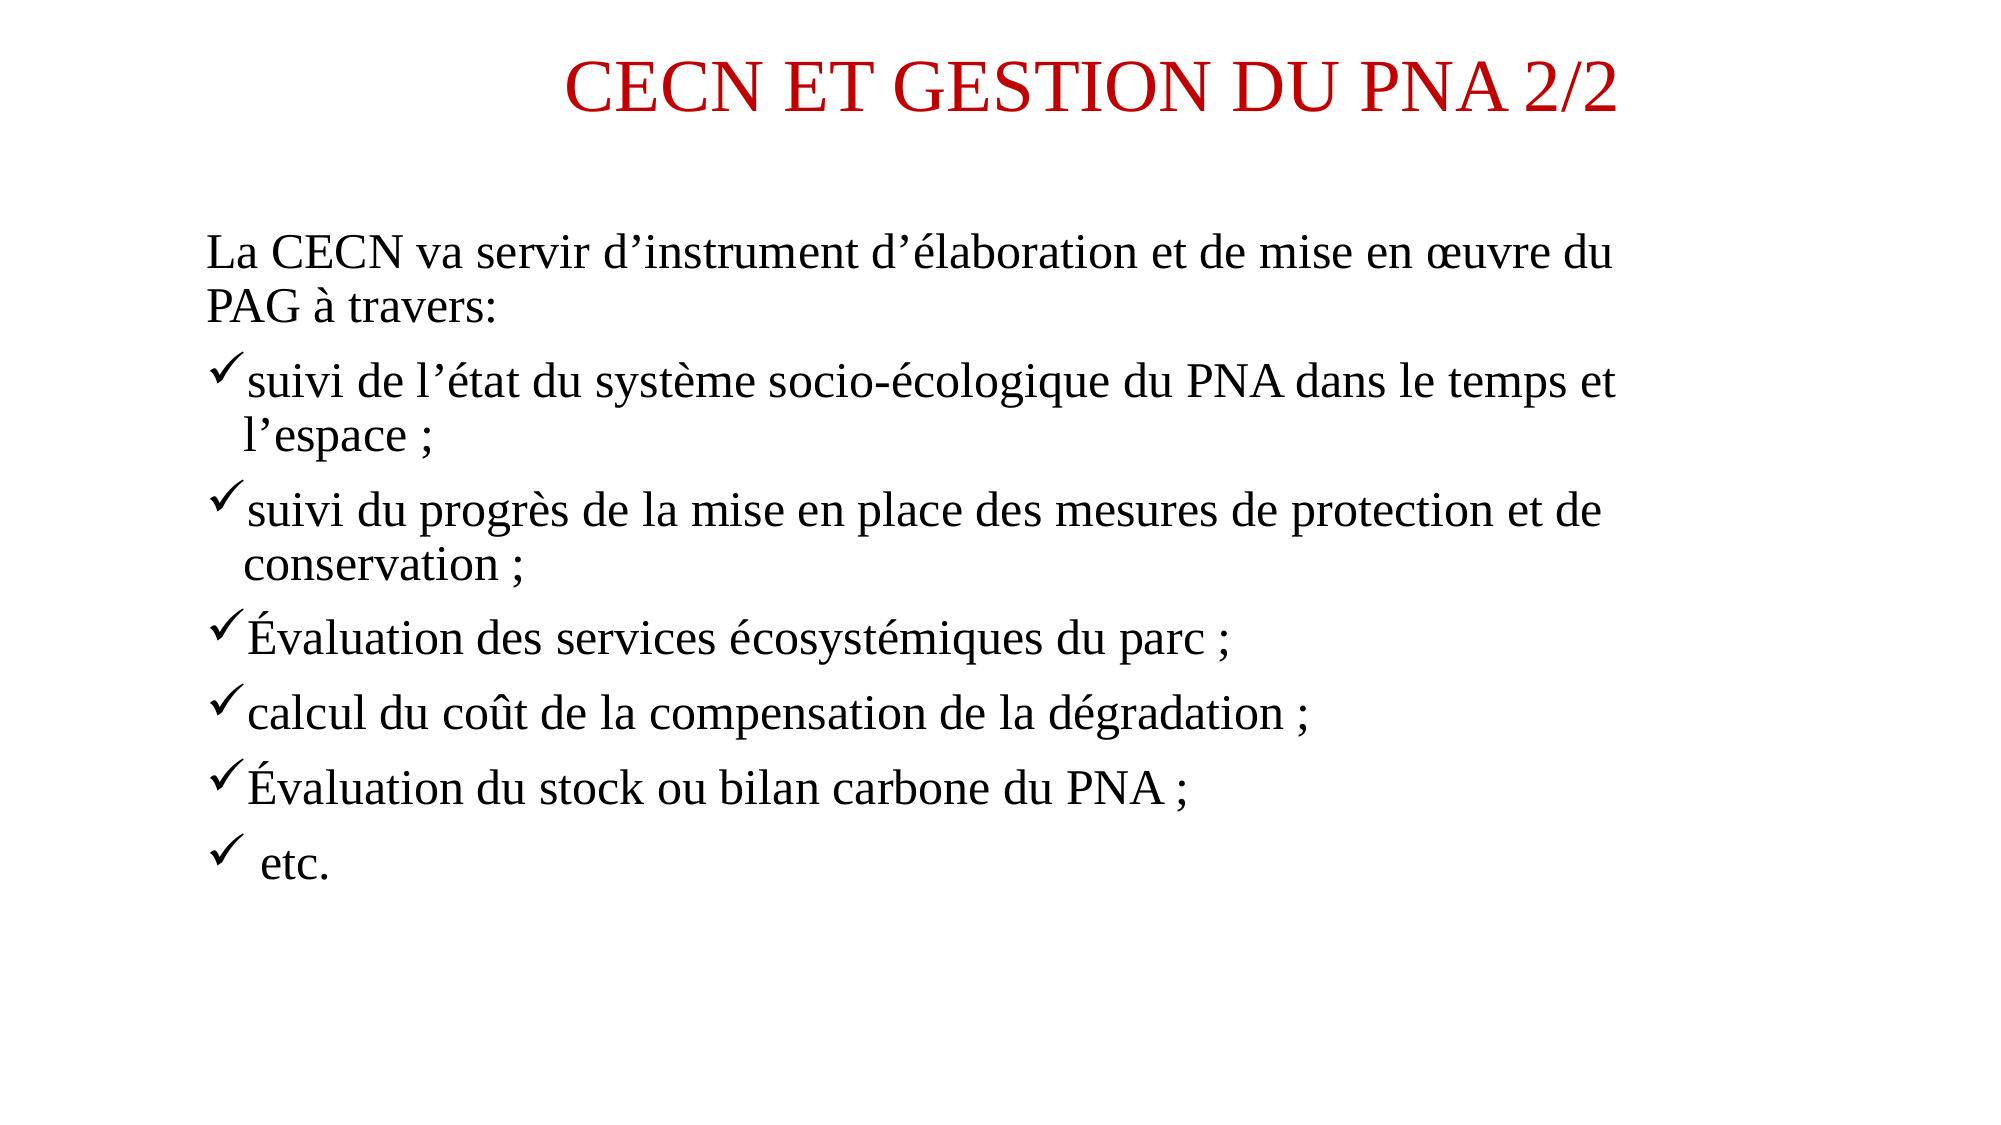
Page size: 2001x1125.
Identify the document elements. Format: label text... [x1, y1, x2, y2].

title CECN ET GESTION DU PNA 2/2 [334, 25, 1636, 148]
list La CECN va servir d’instrument d’élaboration et de mise en œuvre du PAG à travers: suivi de l’état du système socio-écologique du PNA dans le temps et l’espace ; suivi du progrès de la mise en place des mesures de protection et de conservation ; Évaluation des services écosystémiques du parc ; calcul du coût de la compensation de la dégradation ; Évaluation du stock ou bilan carbone du PNA ; etc. [191, 218, 1704, 1012]
